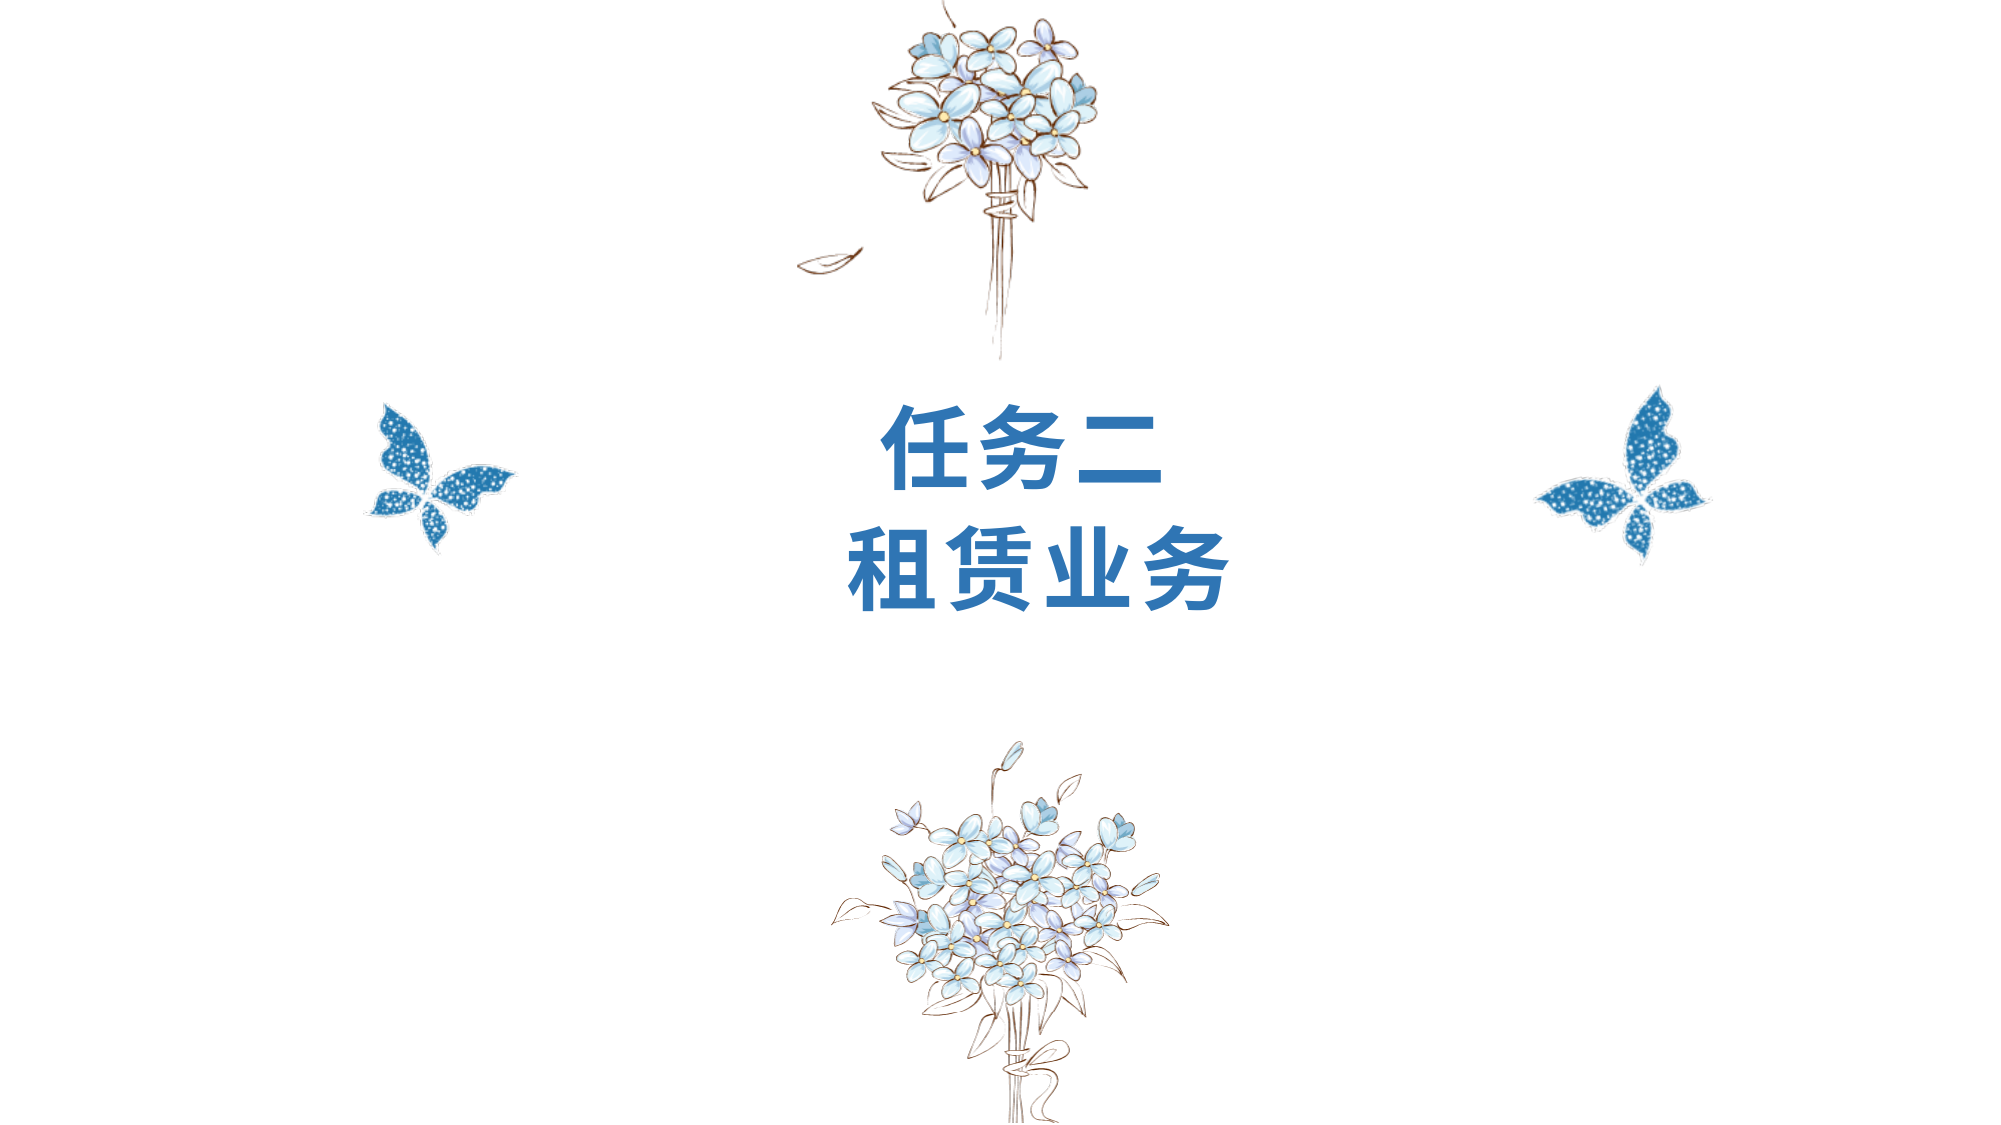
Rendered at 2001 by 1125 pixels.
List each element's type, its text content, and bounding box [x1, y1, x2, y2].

picture [797, 0, 1099, 362]
picture [831, 741, 1170, 1123]
title 任务二 租赁业务 [515, 373, 1564, 630]
picture [363, 402, 515, 556]
picture [1564, 380, 1724, 586]
